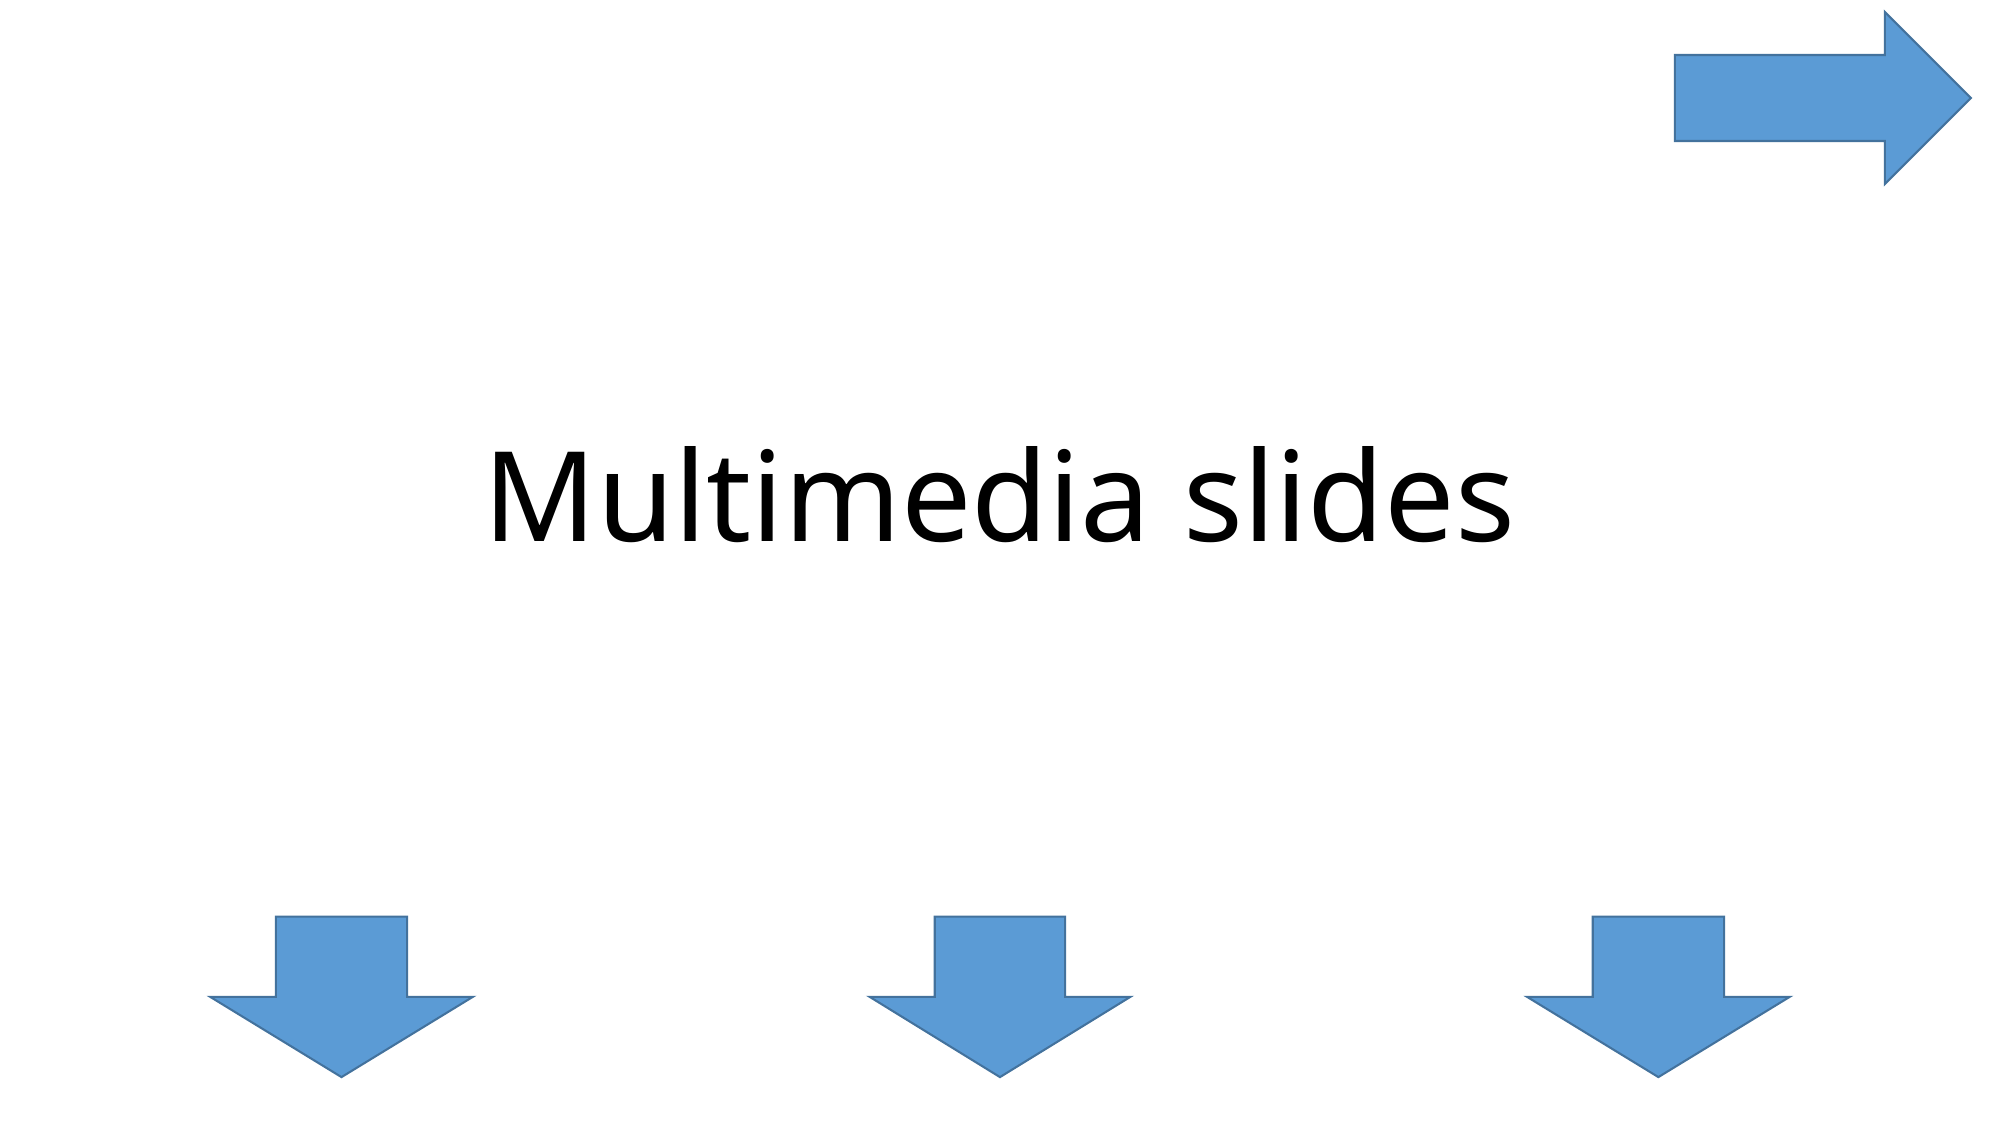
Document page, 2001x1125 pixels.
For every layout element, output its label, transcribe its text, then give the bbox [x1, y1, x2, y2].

title Multimedia slides [249, 184, 1750, 576]
text_box [1523, 915, 1794, 1079]
text_box [865, 915, 1135, 1079]
text_box [1673, 9, 1973, 187]
text_box [206, 915, 477, 1079]
